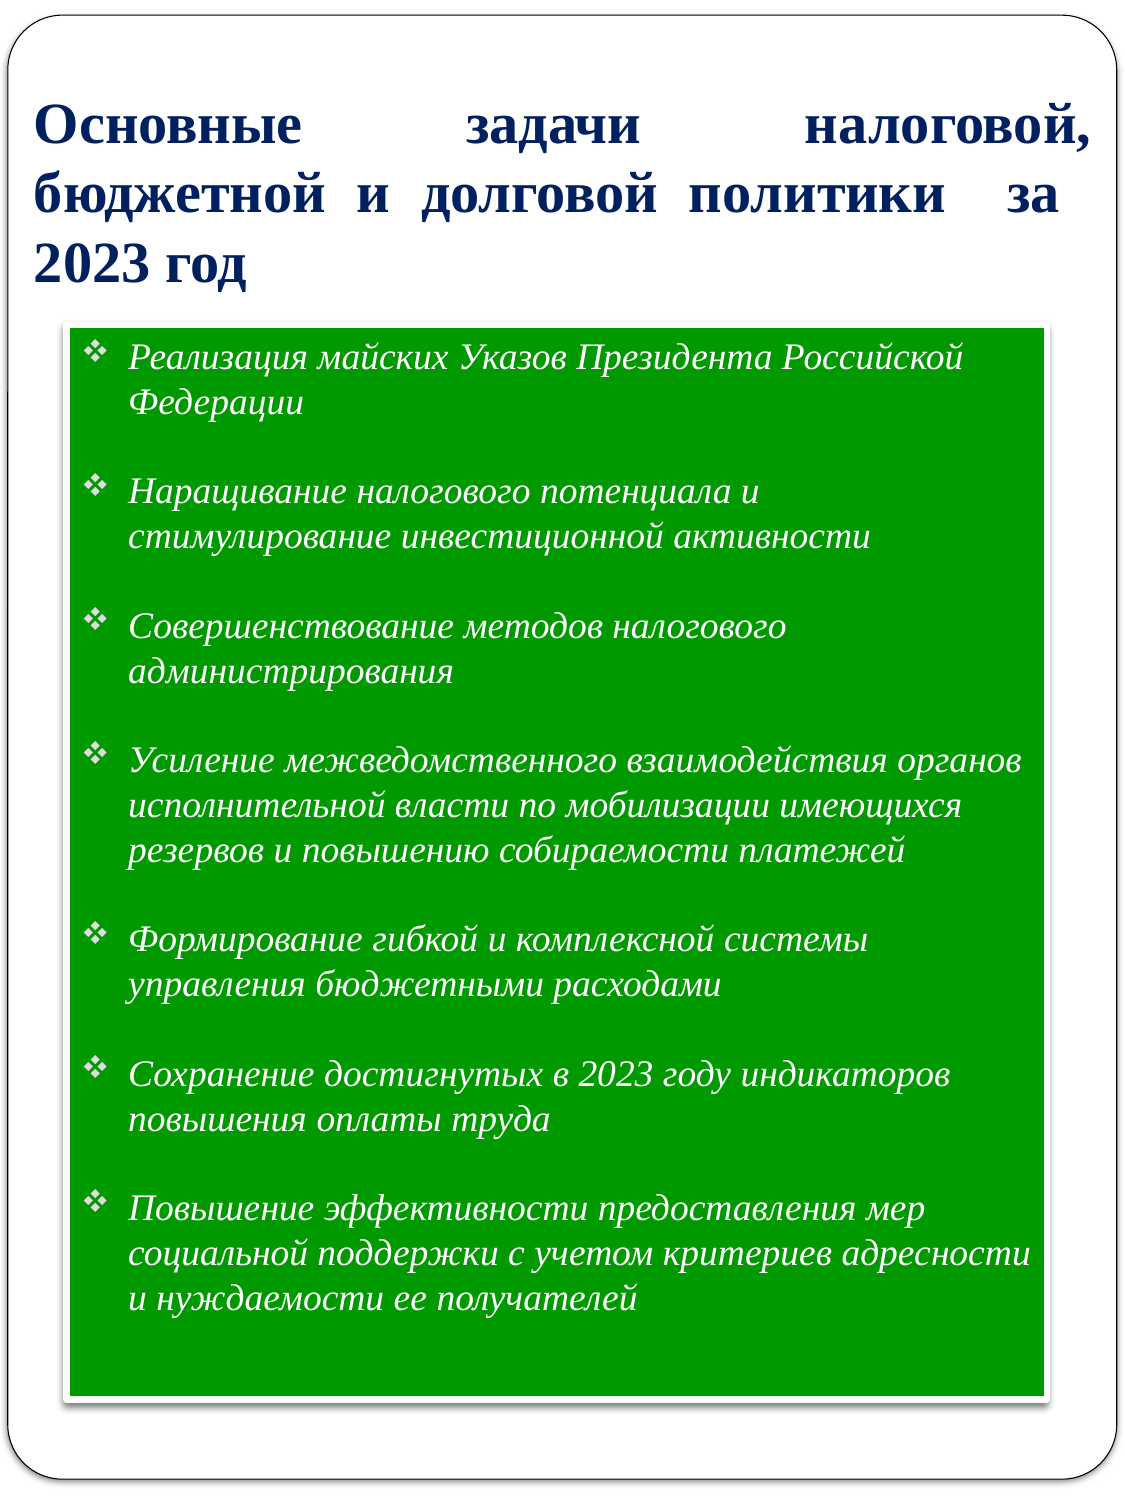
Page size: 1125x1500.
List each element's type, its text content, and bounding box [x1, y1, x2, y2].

list Реализация майских Указов Президента Российской Федерации Наращивание налогового потенциала и стимулирование инвестиционной активности Совершенствование методов налогового администрирования Усиление межведомственного взаимодействия органов исполнительной власти по мобилизации имеющихся резервов и повышению собираемости платежей Формирование гибкой и комплексной системы управления бюджетными расходами Сохранение достигнутых в 2023 году индикаторов повышения оплаты труда Повышение эффективности предоставления мер социальной поддержки с учетом критериев адресности и нуждаемости ее получателей [63, 322, 1050, 1403]
title Основные задачи налоговой, бюджетной и долговой политики за 2023 год [19, 59, 1106, 310]
